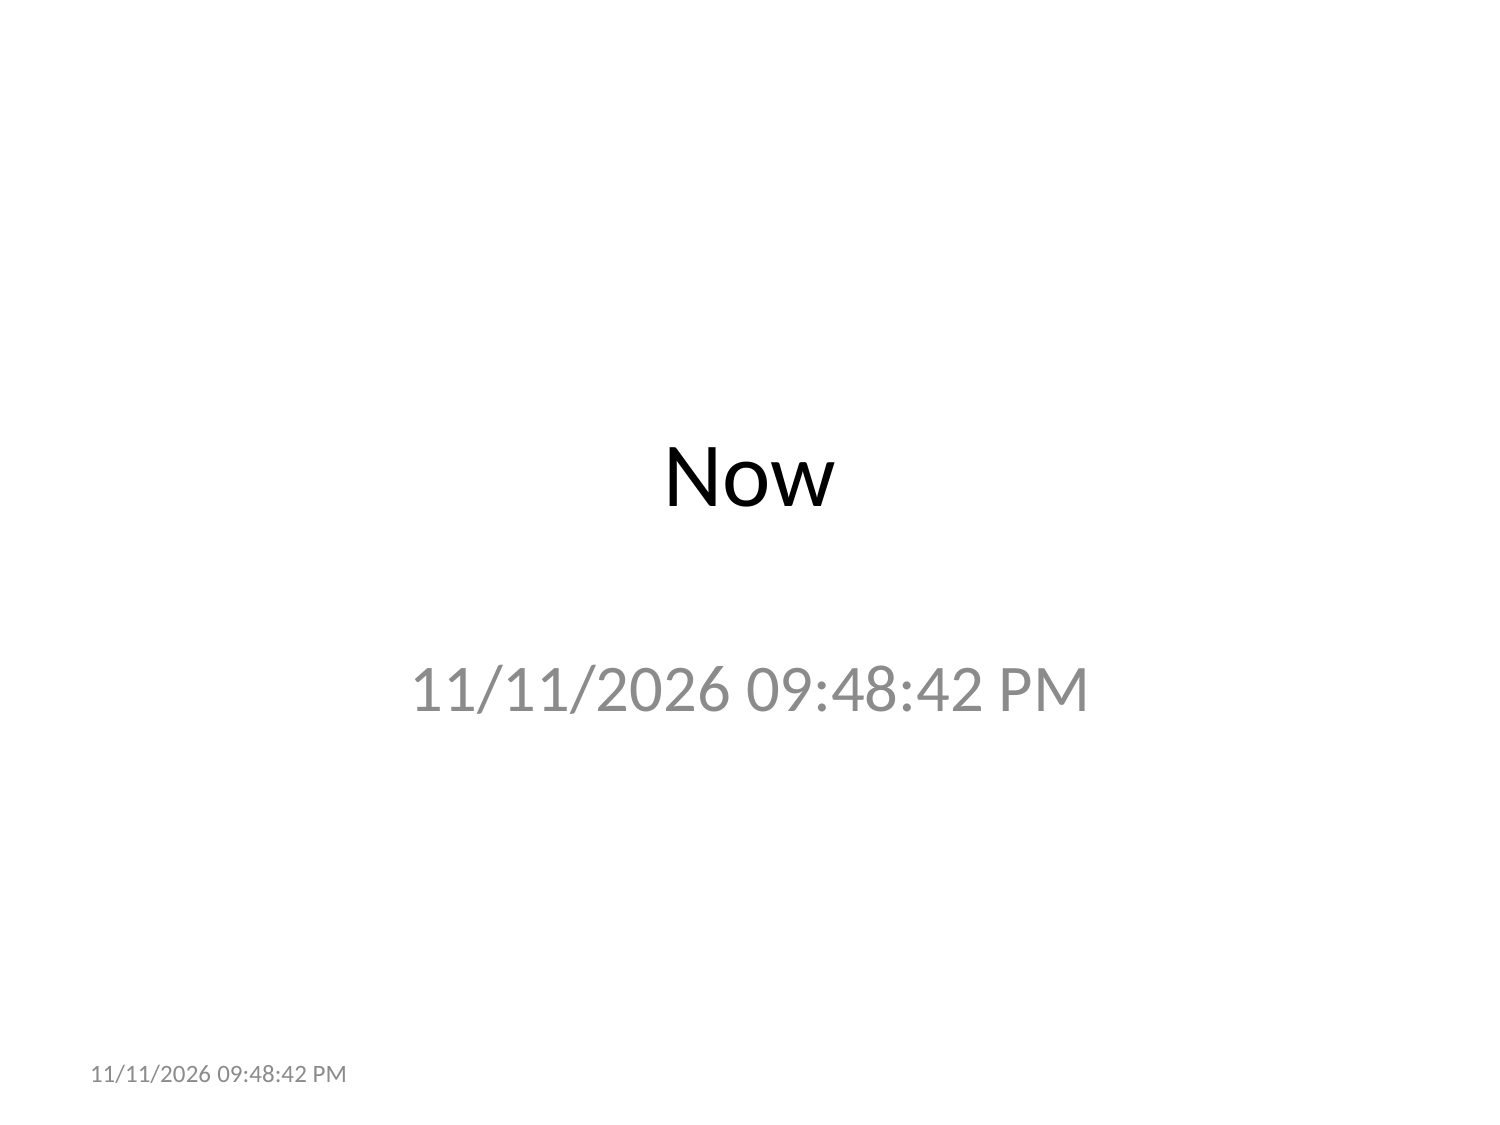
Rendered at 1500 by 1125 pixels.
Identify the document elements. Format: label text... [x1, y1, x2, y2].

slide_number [75, 1042, 425, 1103]
subtitle 2011-12-19 10:20:04 AM [225, 637, 1275, 925]
title Now [112, 349, 1388, 591]
